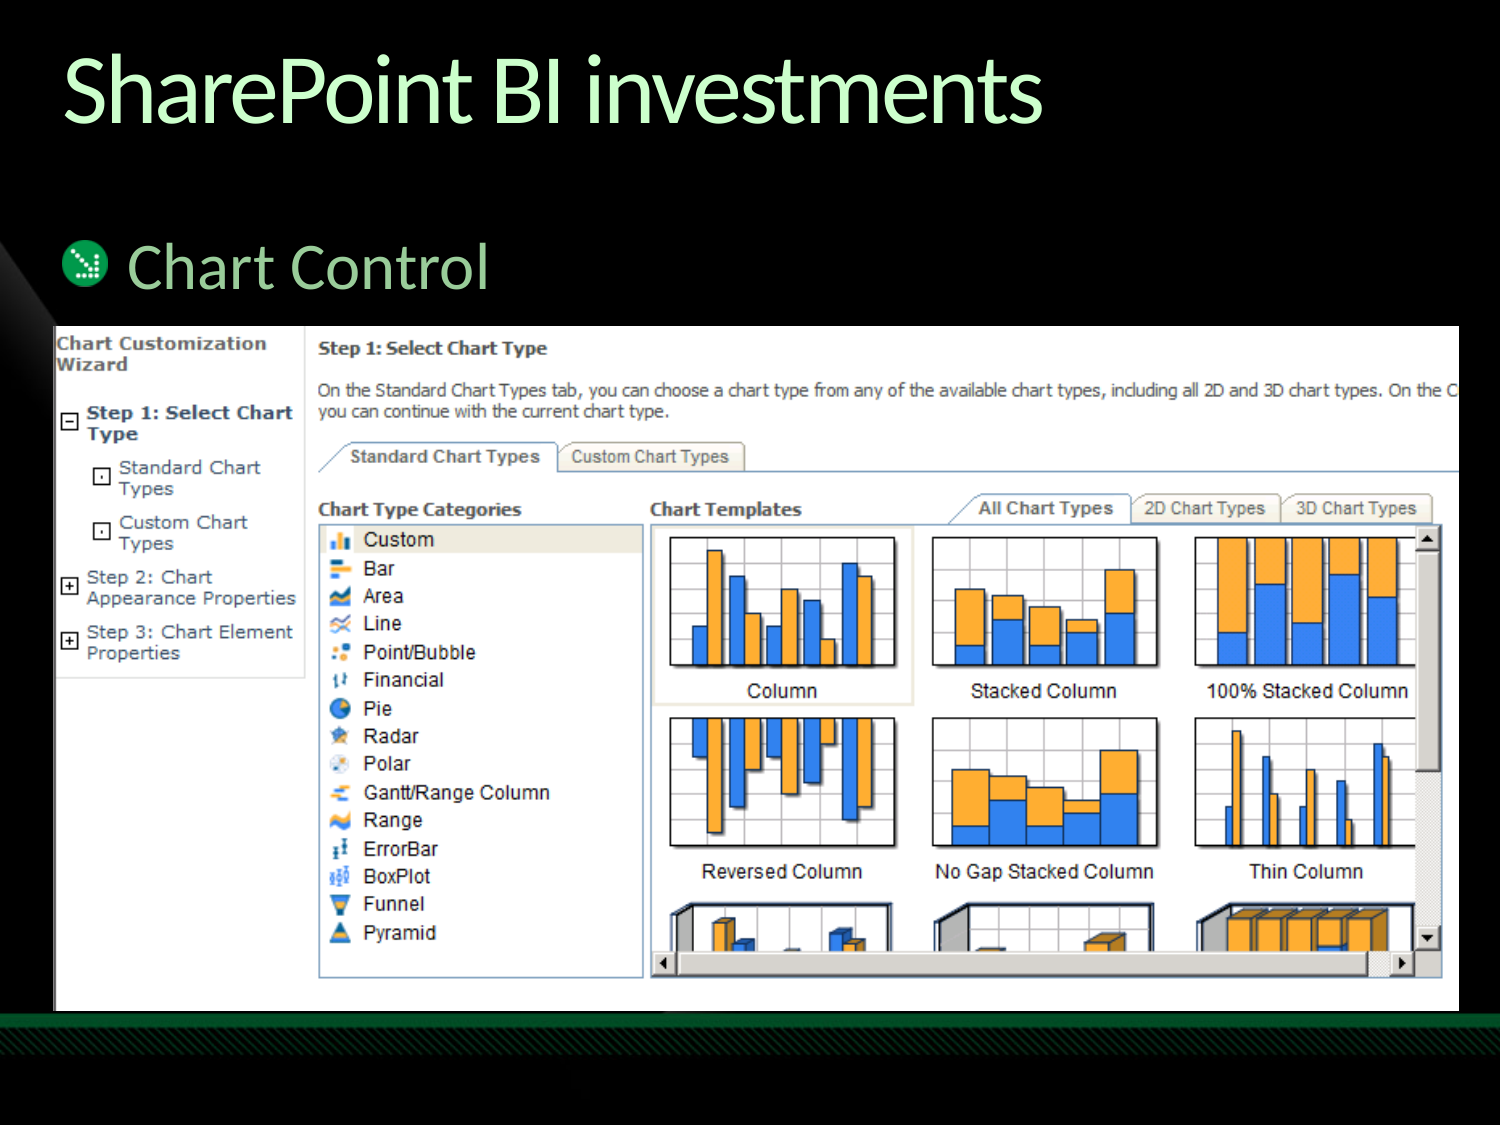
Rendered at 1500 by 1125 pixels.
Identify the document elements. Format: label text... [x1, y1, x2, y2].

list Chart Control [62, 231, 1438, 326]
title SharePoint BI investments [62, 37, 1438, 147]
picture [0, 0, 1500, 1125]
